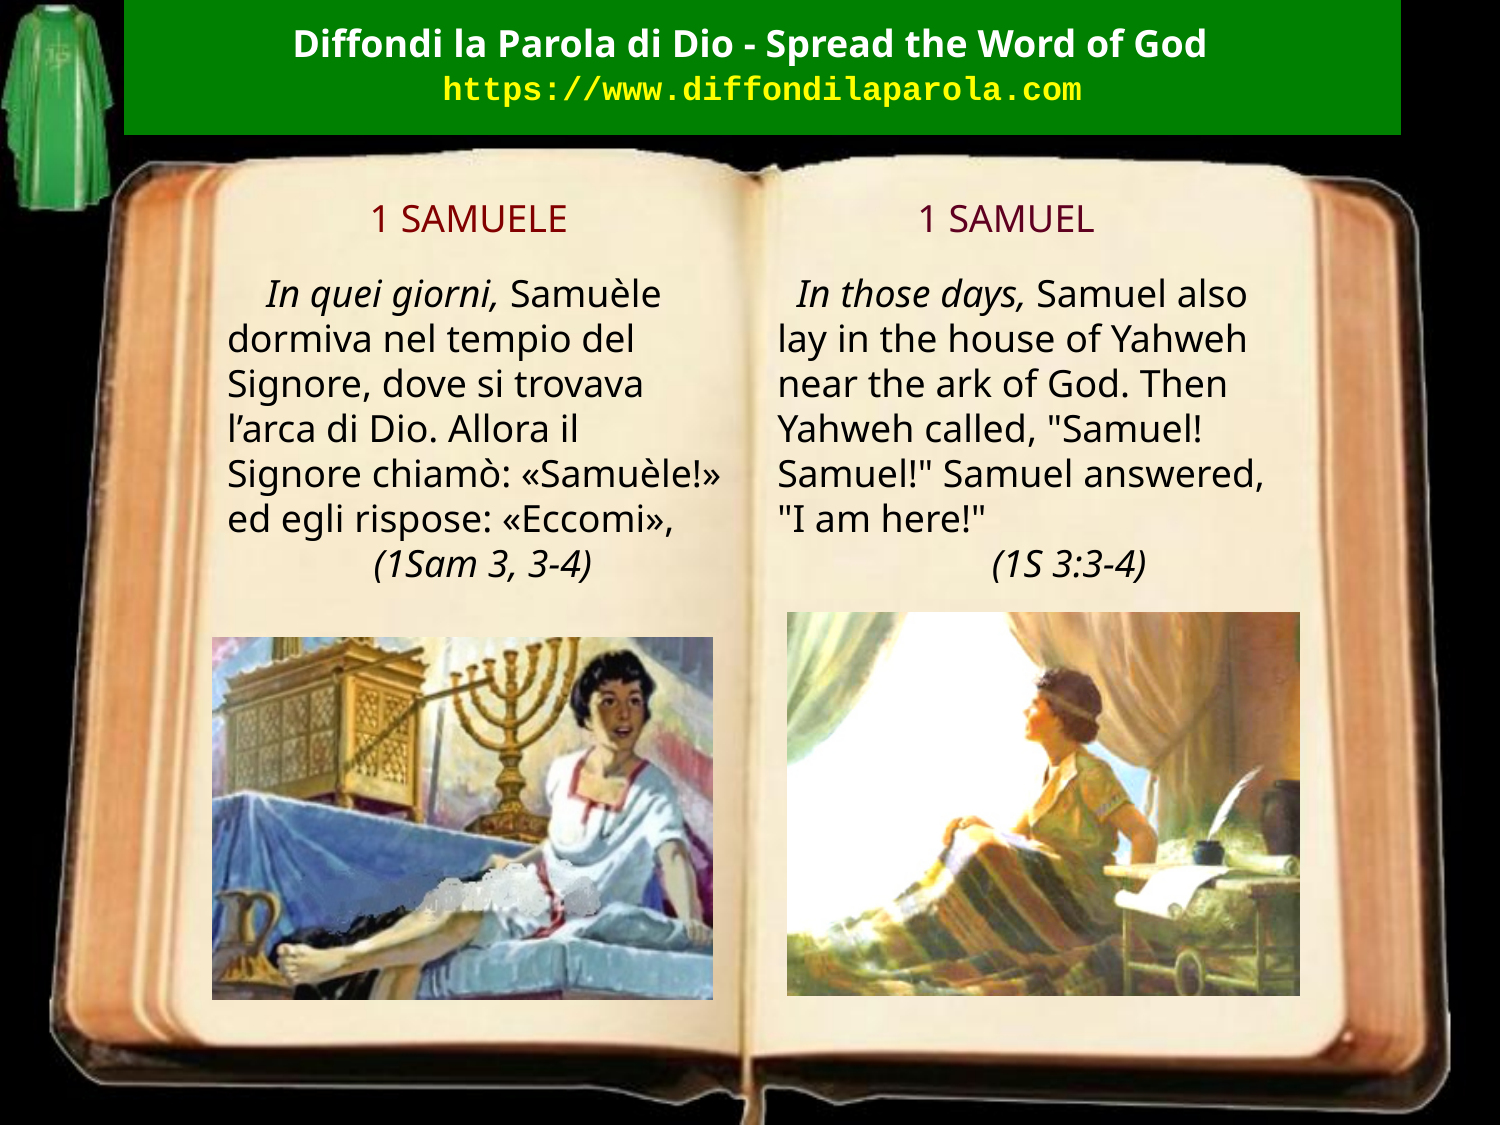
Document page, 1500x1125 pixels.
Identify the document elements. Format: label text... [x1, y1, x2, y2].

text_box In those days, Samuel also lay in the house of Yahweh near the ark of God. Then Yahweh called, "Samuel! Samuel!" Samuel answered, "I am here!" (1S 3:3-4) [762, 262, 1313, 593]
text_box In quei giorni, Samuèle dormiva nel tempio del Signore, dove si trovava l’arca di Dio. Allora il Signore chiamò: «Samuèle!» ed egli rispose: «Eccomi», (1Sam 3, 3-4) [212, 262, 738, 593]
text_box 1 SAMUEL [749, 187, 1263, 248]
text_box Diffondi la Parola di Dio - Spread the Word of God https://www.diffondilaparola.com [124, 0, 1400, 135]
text_box 1 SAMUELE [187, 187, 749, 248]
picture [0, 0, 1500, 1125]
